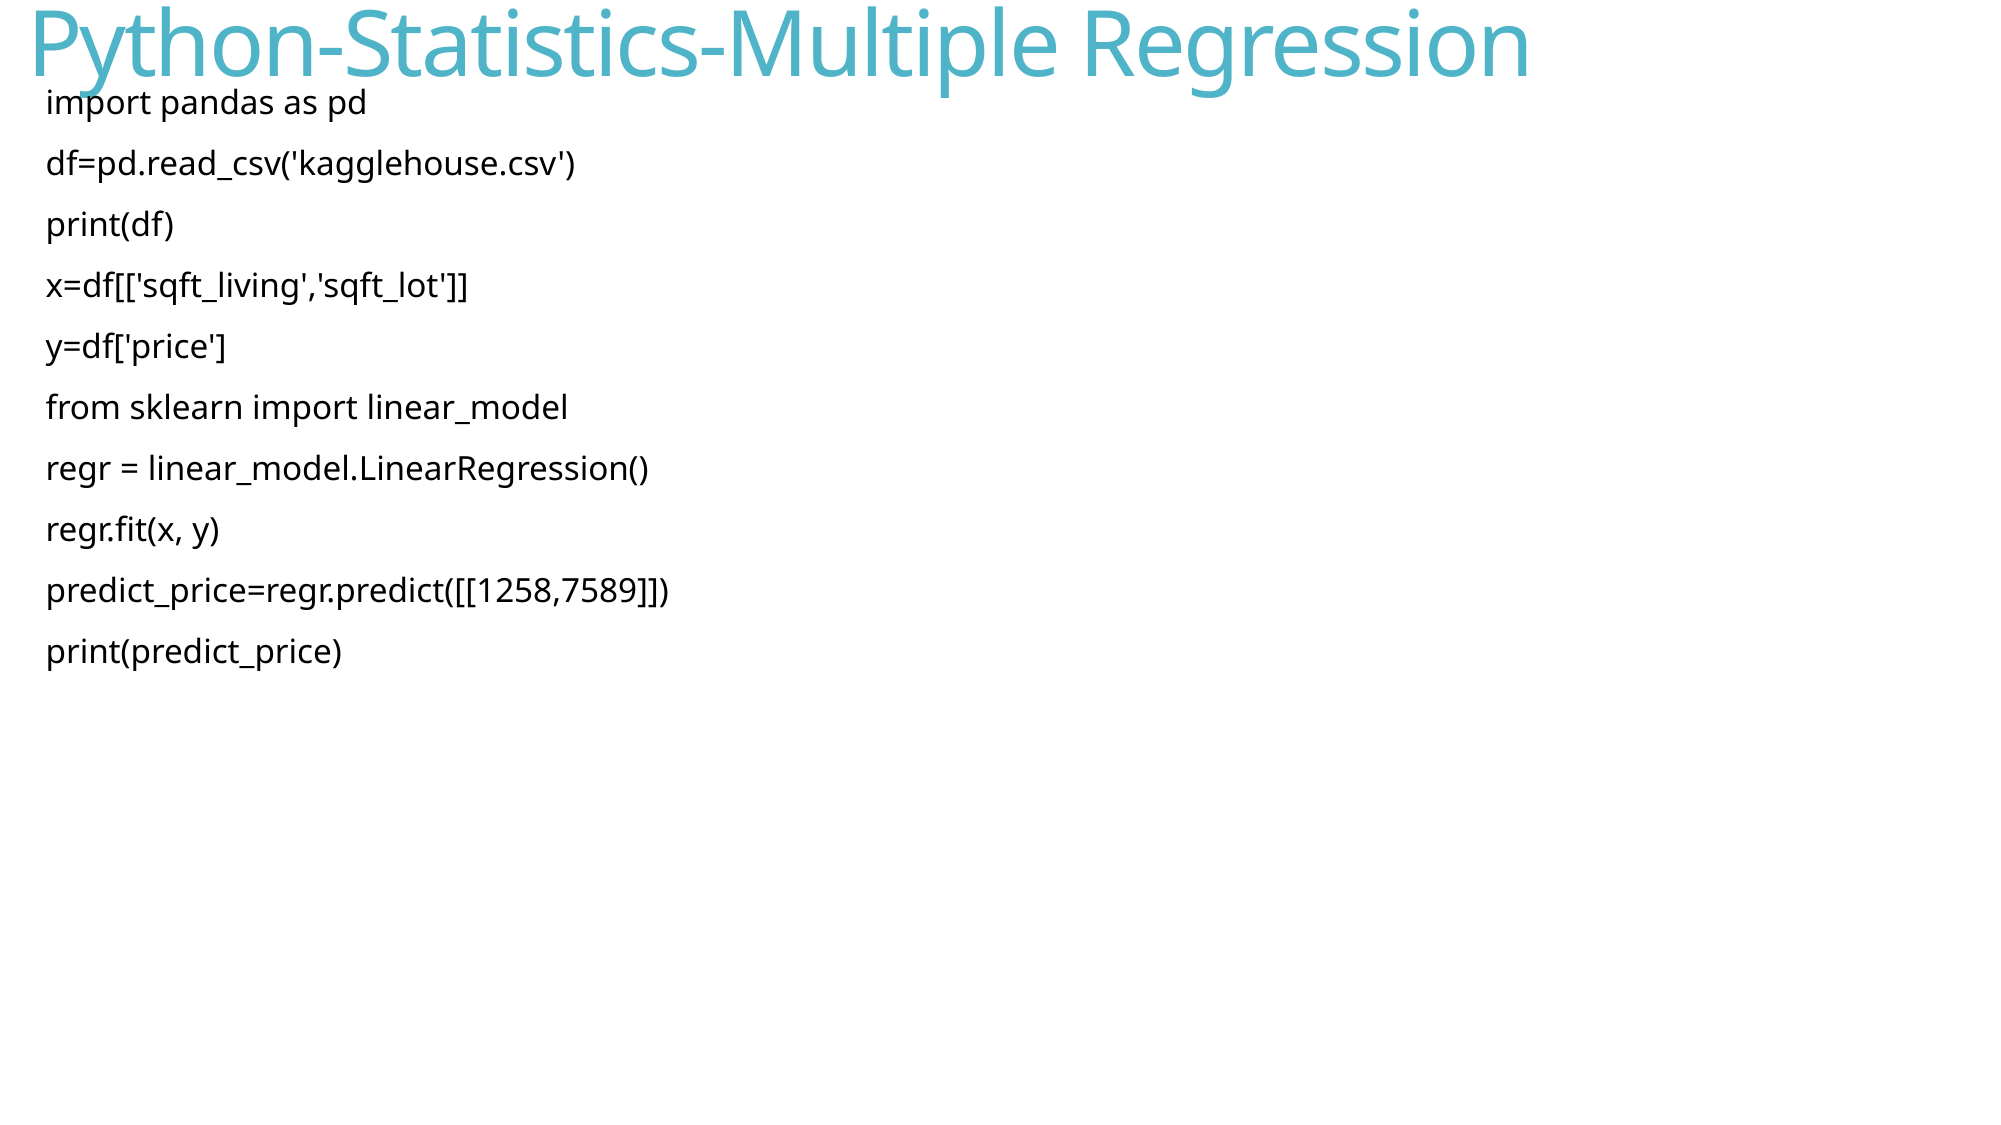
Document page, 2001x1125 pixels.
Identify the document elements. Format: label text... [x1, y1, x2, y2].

title Python-Statistics-Multiple Regression [12, 13, 1949, 83]
list import pandas as pd df=pd.read_csv('kagglehouse.csv') print(df) x=df[['sqft_living','sqft_lot']] y=df['price'] from sklearn import linear_model regr = linear_model.LinearRegression() regr.fit(x, y) predict_price=regr.predict([[1258,7589]]) print(predict_price) [30, 80, 1988, 1118]
